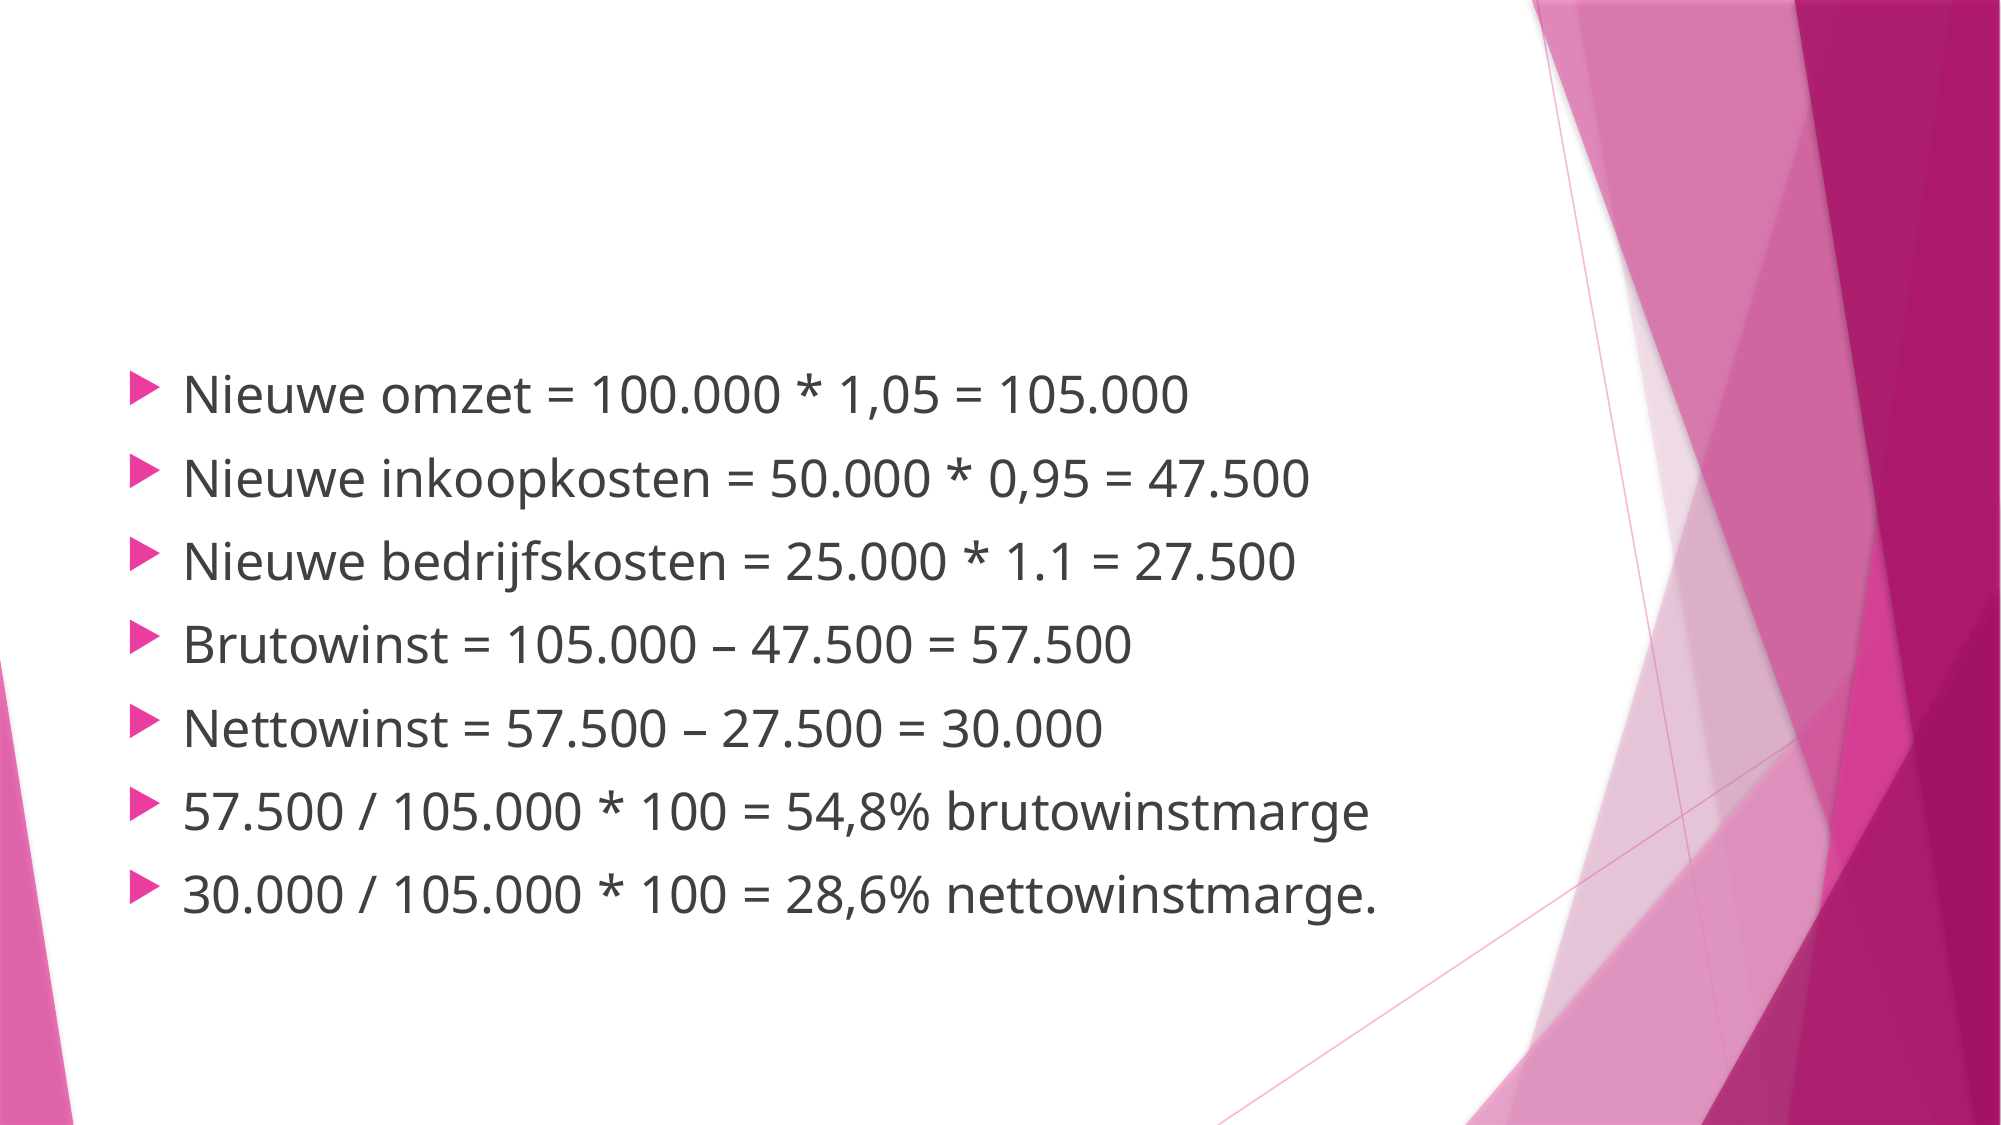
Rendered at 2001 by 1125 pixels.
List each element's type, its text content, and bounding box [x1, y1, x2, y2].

list Nieuwe omzet = 100.000 * 1,05 = 105.000 Nieuwe inkoopkosten = 50.000 * 0,95 = 47.500 Nieuwe bedrijfskosten = 25.000 * 1.1 = 27.500 Brutowinst = 105.000 – 47.500 = 57.500 Nettowinst = 57.500 – 27.500 = 30.000 57.500 / 105.000 * 100 = 54,8% brutowinstmarge 30.000 / 105.000 * 100 = 28,6% nettowinstmarge. [111, 354, 1522, 992]
